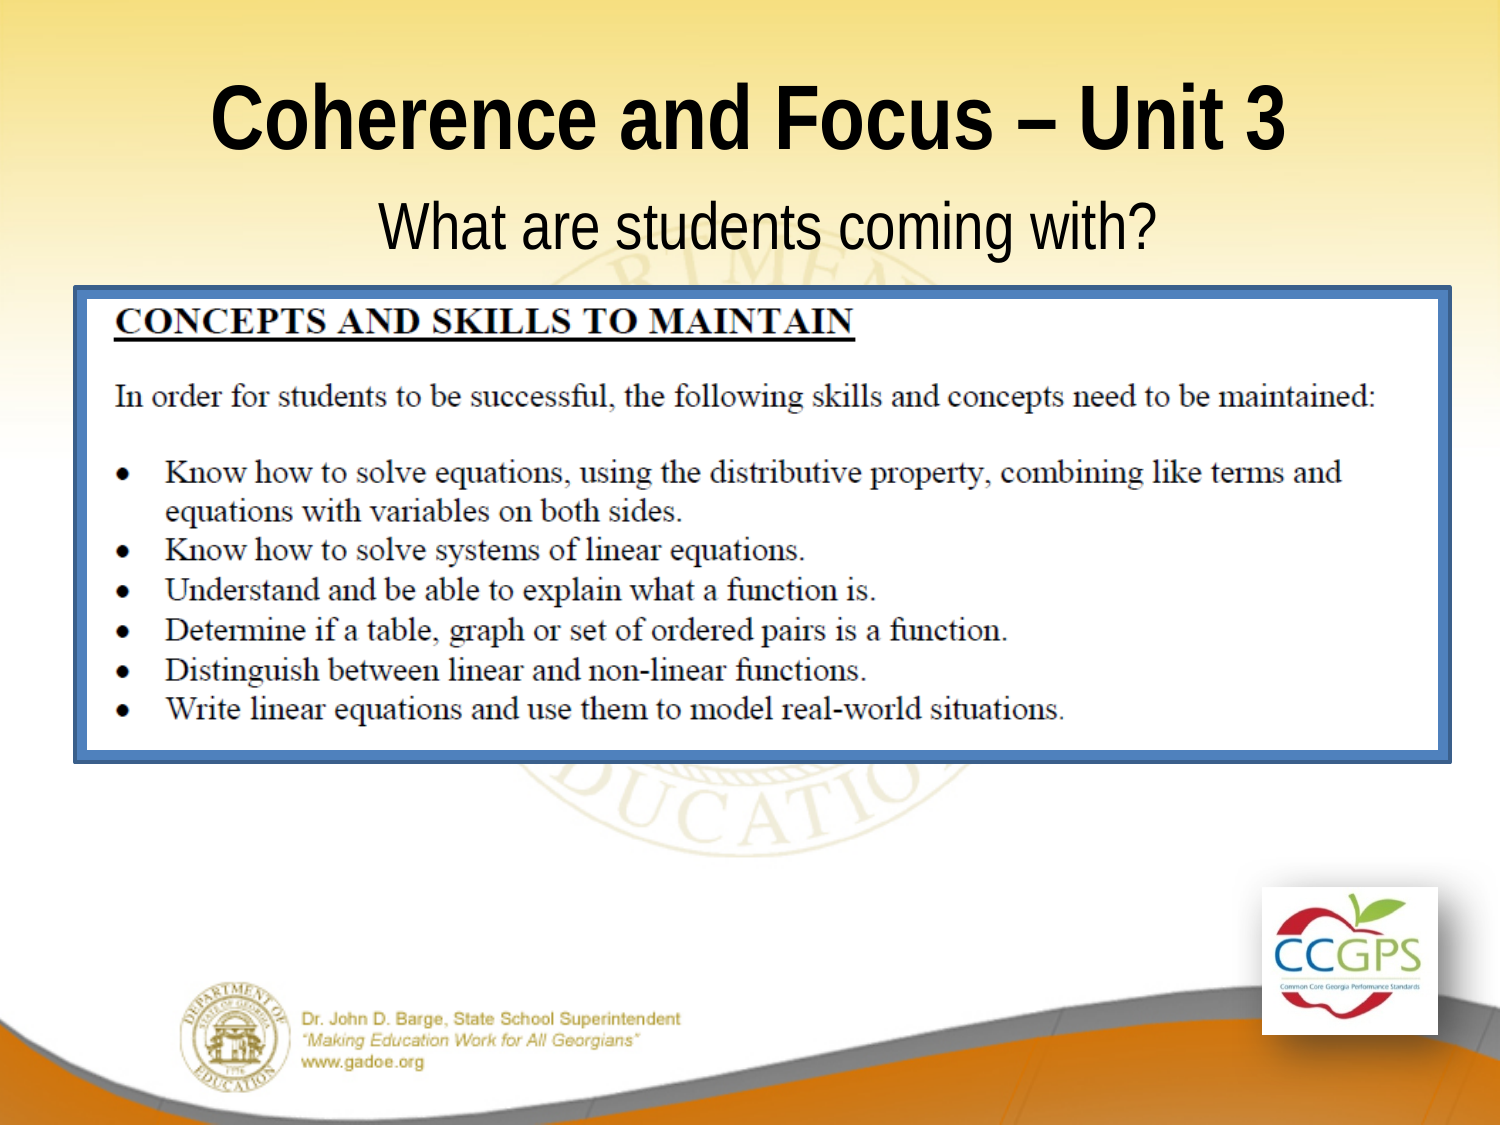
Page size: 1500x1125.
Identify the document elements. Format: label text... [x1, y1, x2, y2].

picture [0, 0, 1500, 1125]
subtitle What are students coming with? [99, 174, 1438, 285]
subtitle What are students coming with? [99, 771, 1438, 938]
title Coherence and Focus – Unit 3 [112, 49, 1388, 174]
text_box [74, 287, 1451, 763]
